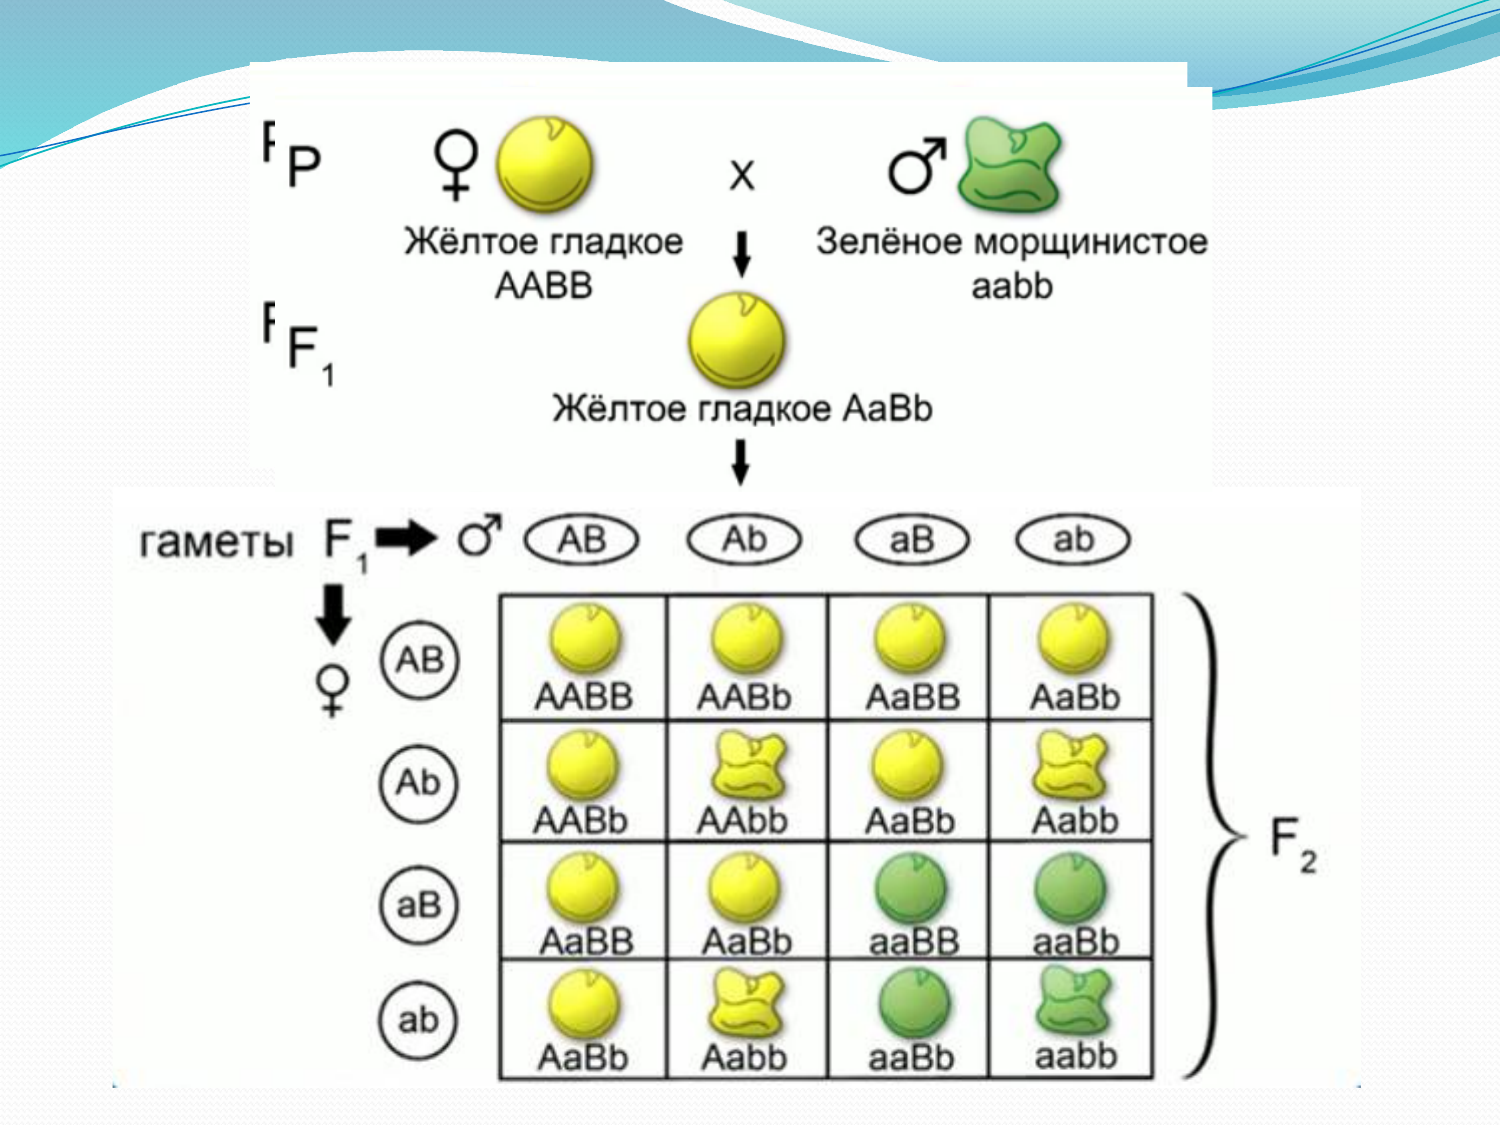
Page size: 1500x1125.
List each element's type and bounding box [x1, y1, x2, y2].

picture [112, 487, 1362, 1088]
picture [249, 62, 1213, 493]
